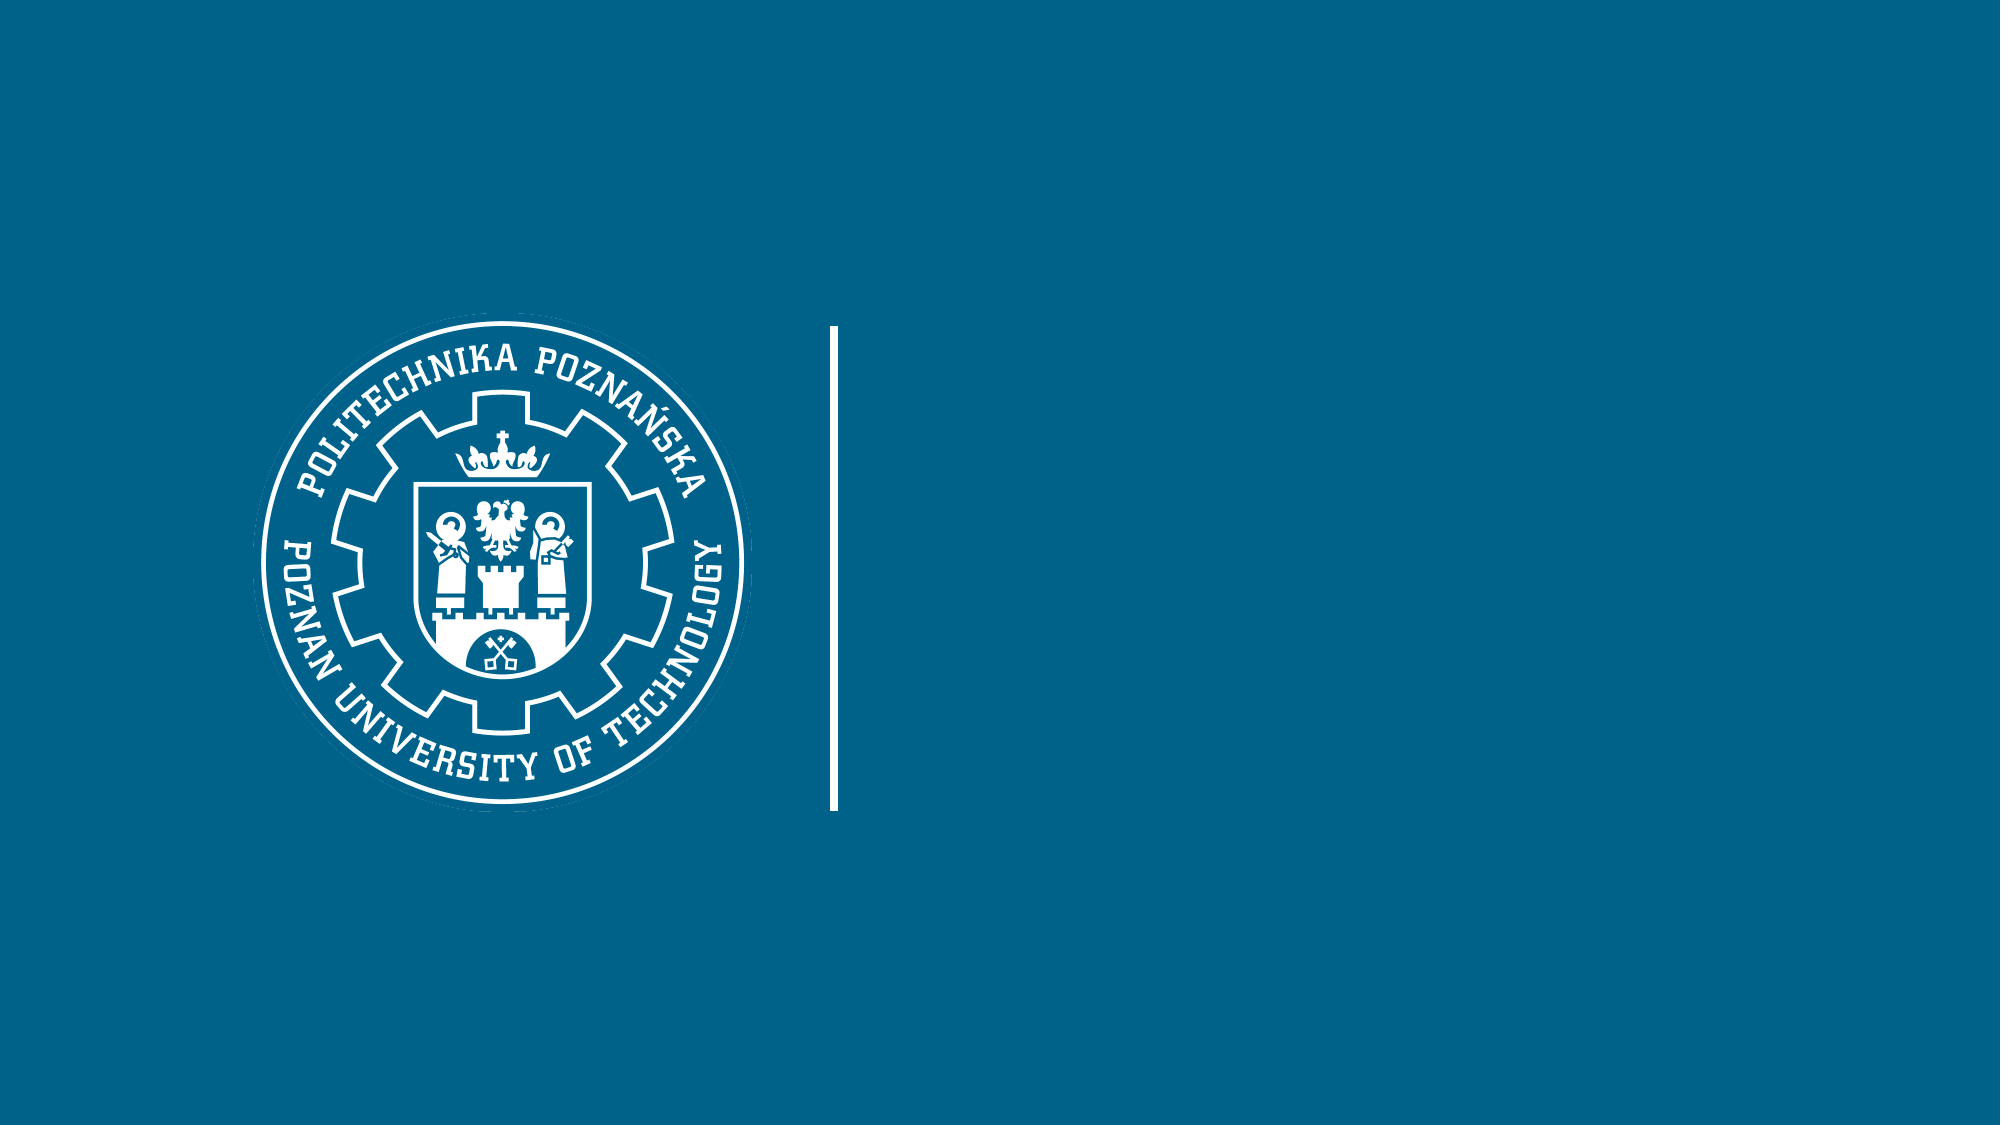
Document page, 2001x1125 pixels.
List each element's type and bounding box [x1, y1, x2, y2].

picture [262, 322, 743, 803]
